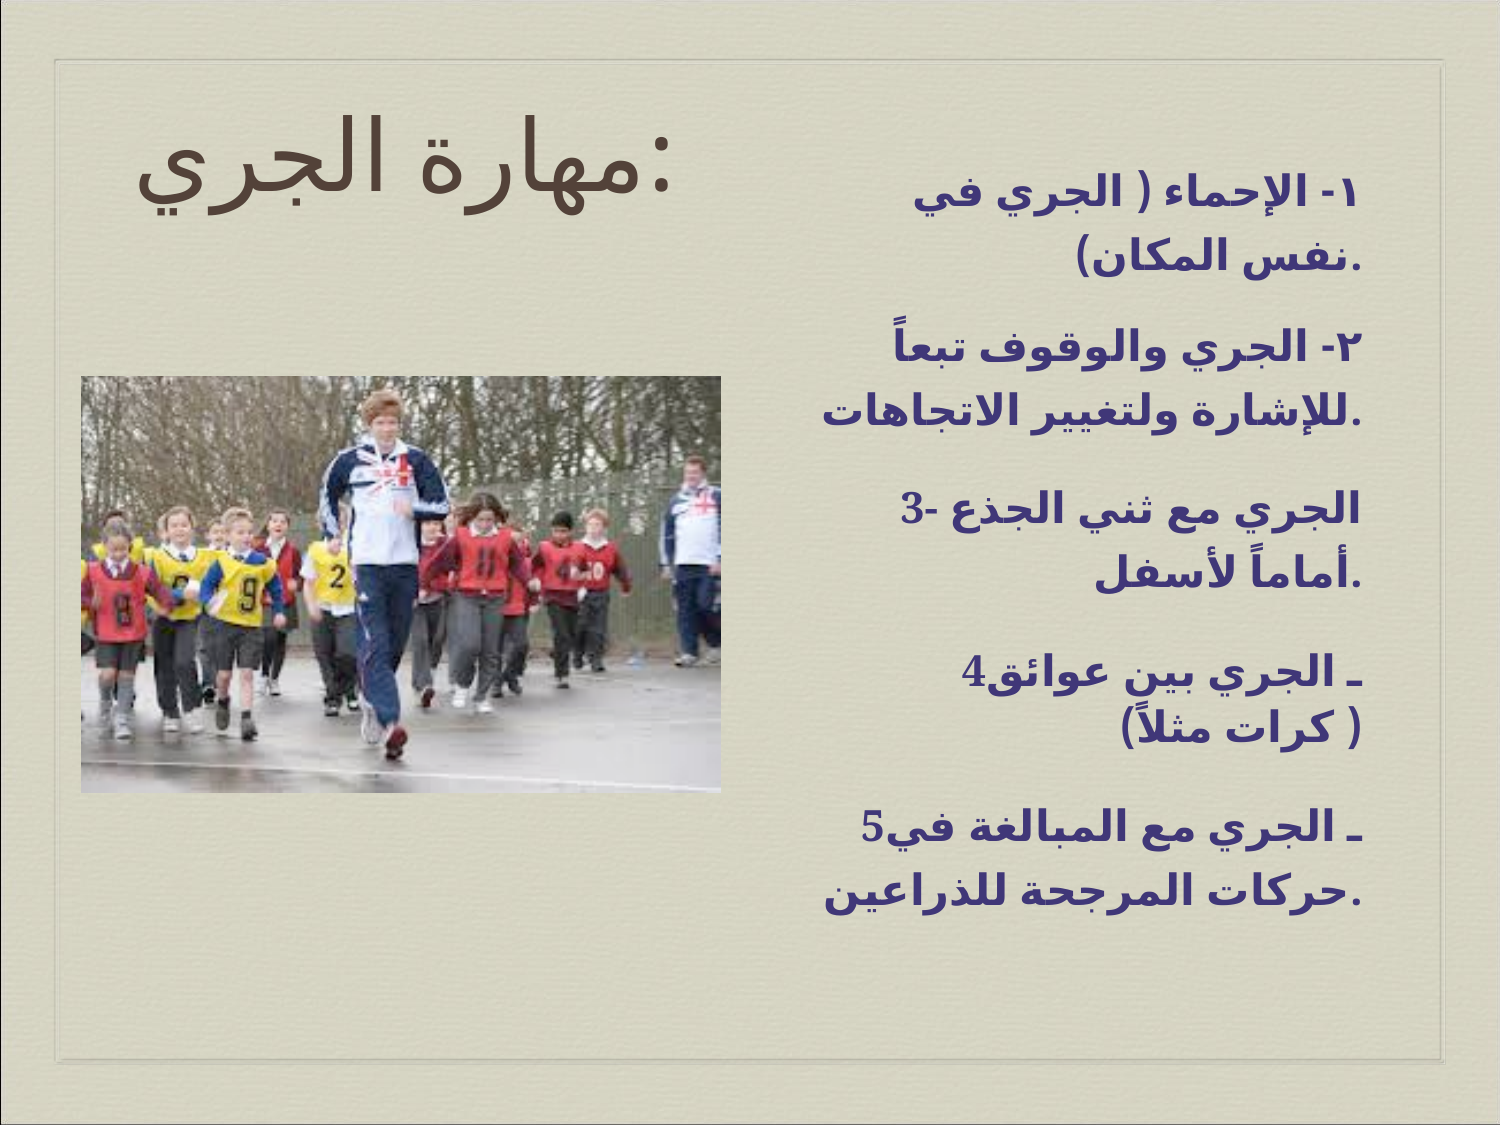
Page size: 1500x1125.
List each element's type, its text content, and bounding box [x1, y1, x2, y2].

picture [0, 0, 1500, 1125]
list ١- الإحماء ( الجري في نفس المكان). ٢- الجري والوقوف تبعاً للإشارة ولتغيير الاتجاهات. 3- الجري مع ثني الجذع أماماً لأسفل. 4ـ الجري بين عوائق ( كرات مثلاً) 5ـ الجري مع المبالغة في حركات المرجحة للذراعين. [807, 149, 1372, 941]
title مهارة الجري: [116, 13, 694, 376]
